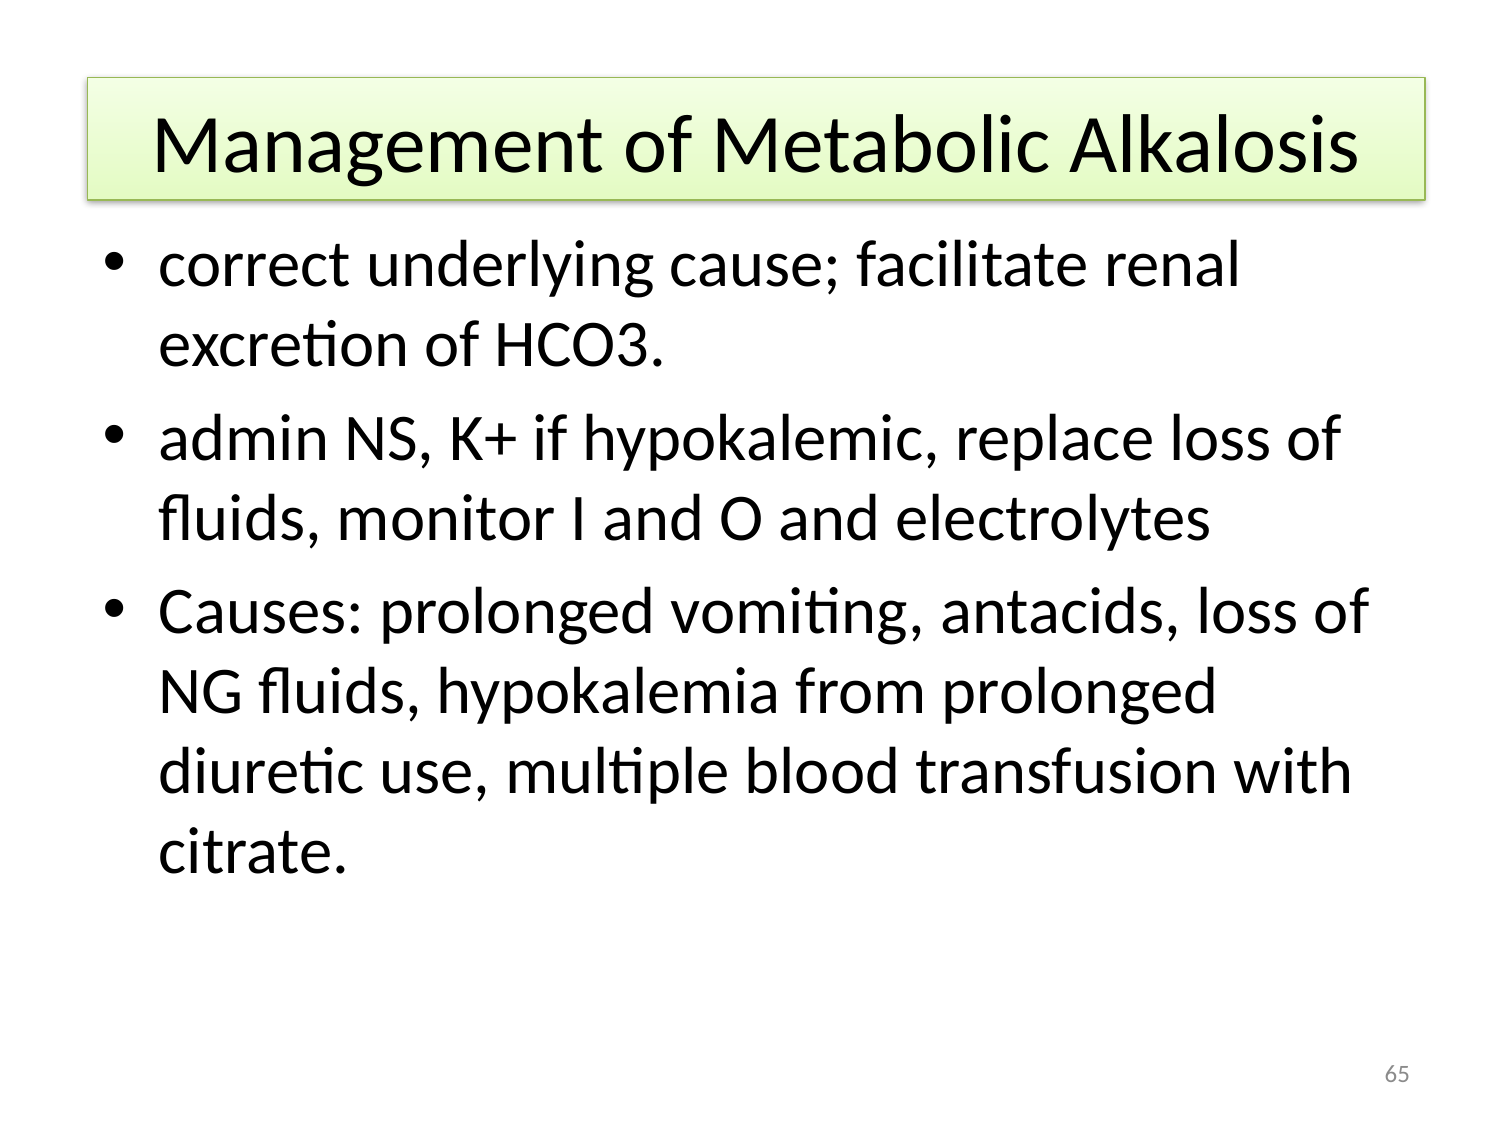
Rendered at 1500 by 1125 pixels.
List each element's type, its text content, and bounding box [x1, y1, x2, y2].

list correct underlying cause; facilitate renal excretion of HCO3. admin NS, K+ if hypokalemic, replace loss of fluids, monitor I and O and electrolytes Causes: prolonged vomiting, antacids, loss of NG fluids, hypokalemia from prolonged diuretic use, multiple blood transfusion with citrate. [87, 212, 1425, 963]
title Management of Metabolic Alkalosis [87, 77, 1426, 201]
slide_number 65 [1074, 1042, 1425, 1103]
